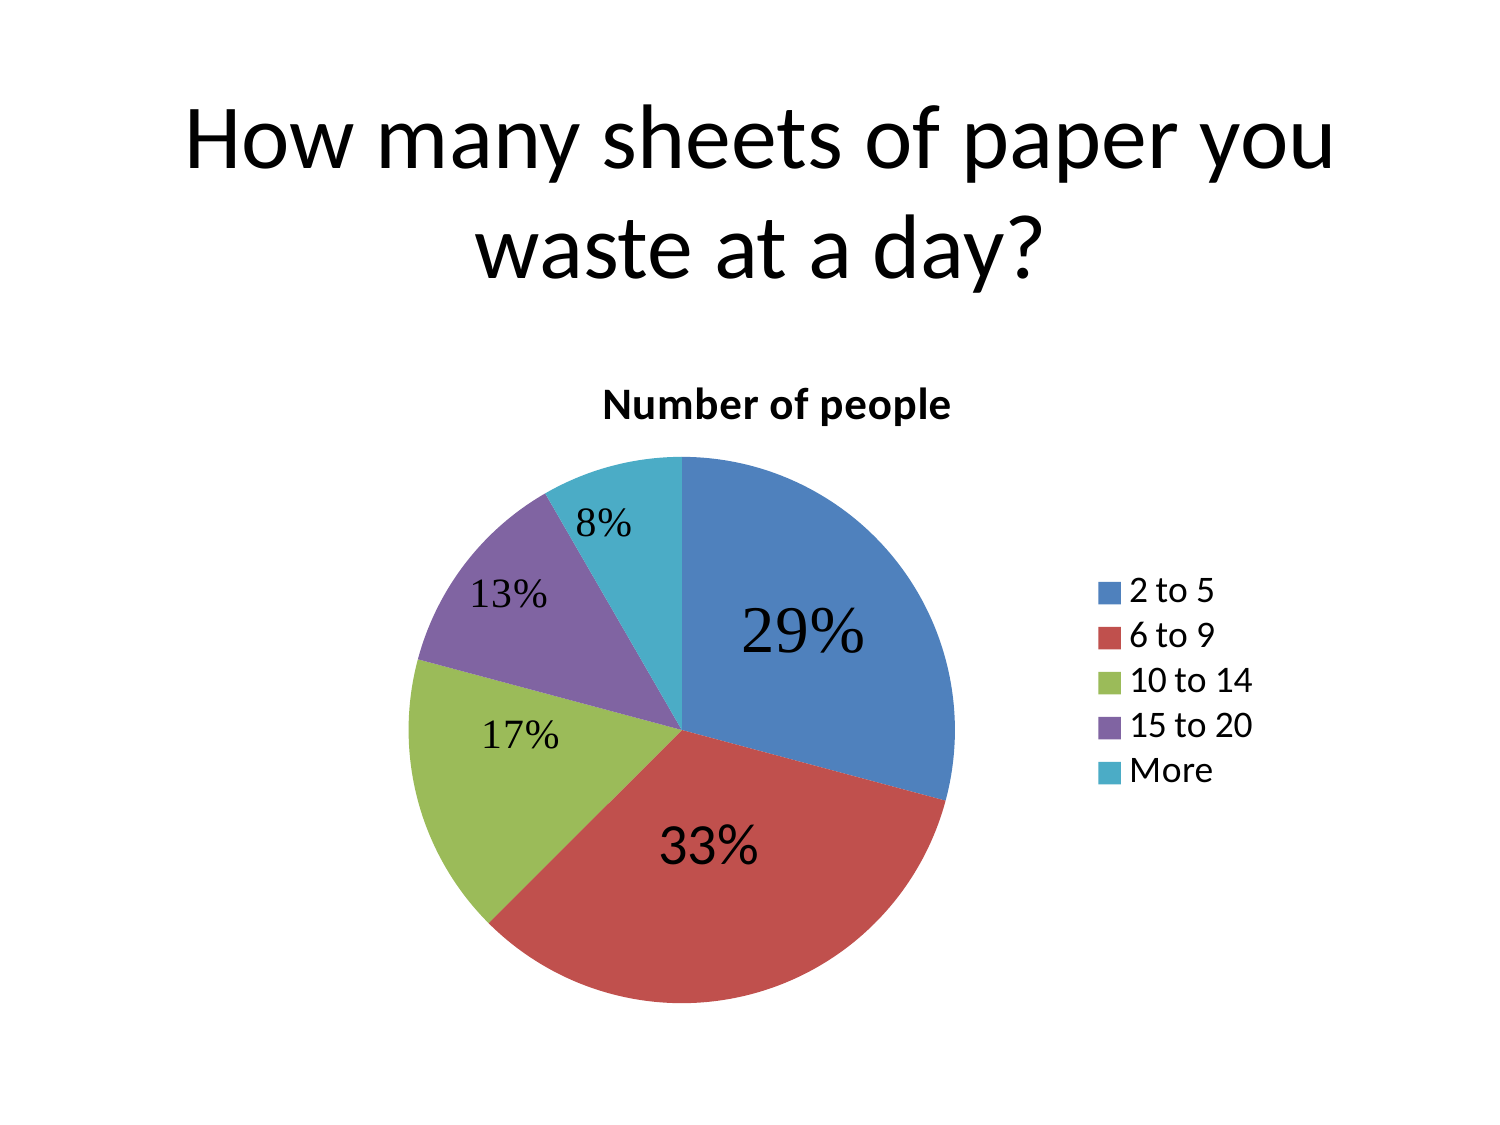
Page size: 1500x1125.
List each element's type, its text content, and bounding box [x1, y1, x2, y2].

chart [277, 349, 1278, 1017]
title How many sheets of paper you waste at a day? [123, 66, 1399, 308]
